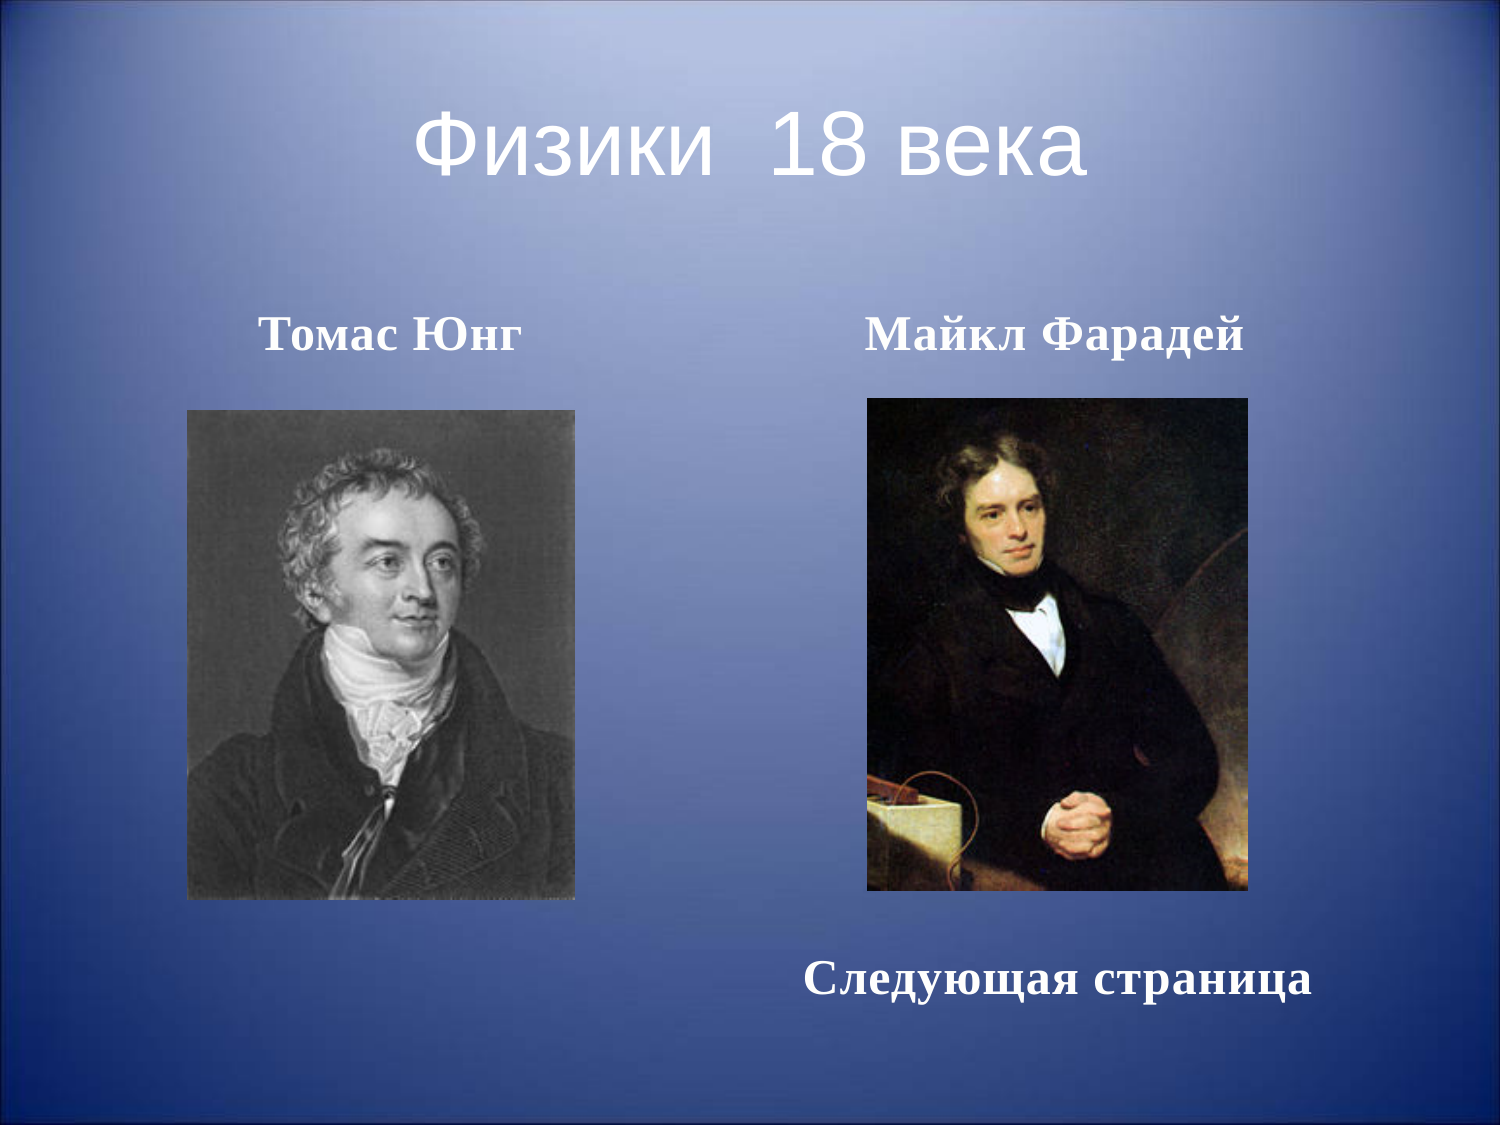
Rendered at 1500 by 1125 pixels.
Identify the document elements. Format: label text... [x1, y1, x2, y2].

title Физики 18 века [74, 44, 1426, 233]
picture [0, 0, 1500, 1125]
text_box Томас Юнг [234, 292, 546, 368]
text_box Следующая страница [787, 937, 1328, 1013]
text_box Майкл Фарадей [832, 292, 1278, 368]
